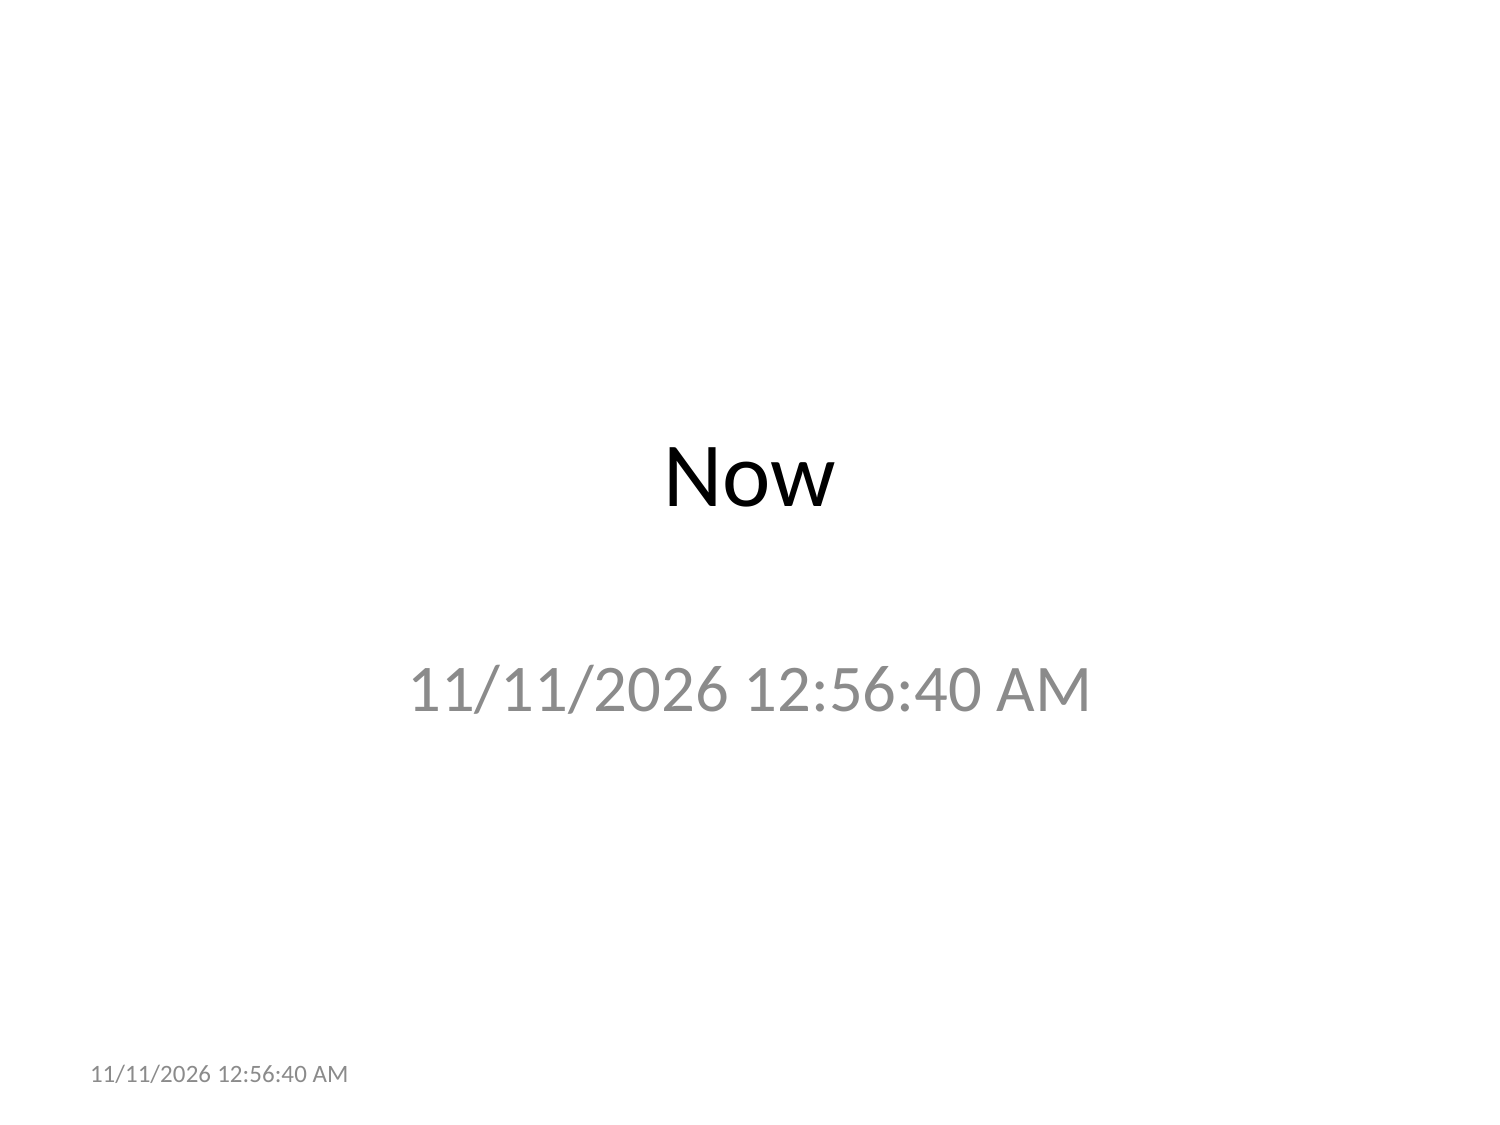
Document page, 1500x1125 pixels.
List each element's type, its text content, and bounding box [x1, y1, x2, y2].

title Now [112, 349, 1388, 591]
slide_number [75, 1042, 425, 1103]
subtitle 2011-12-19 10:20:04 AM [225, 637, 1275, 925]
